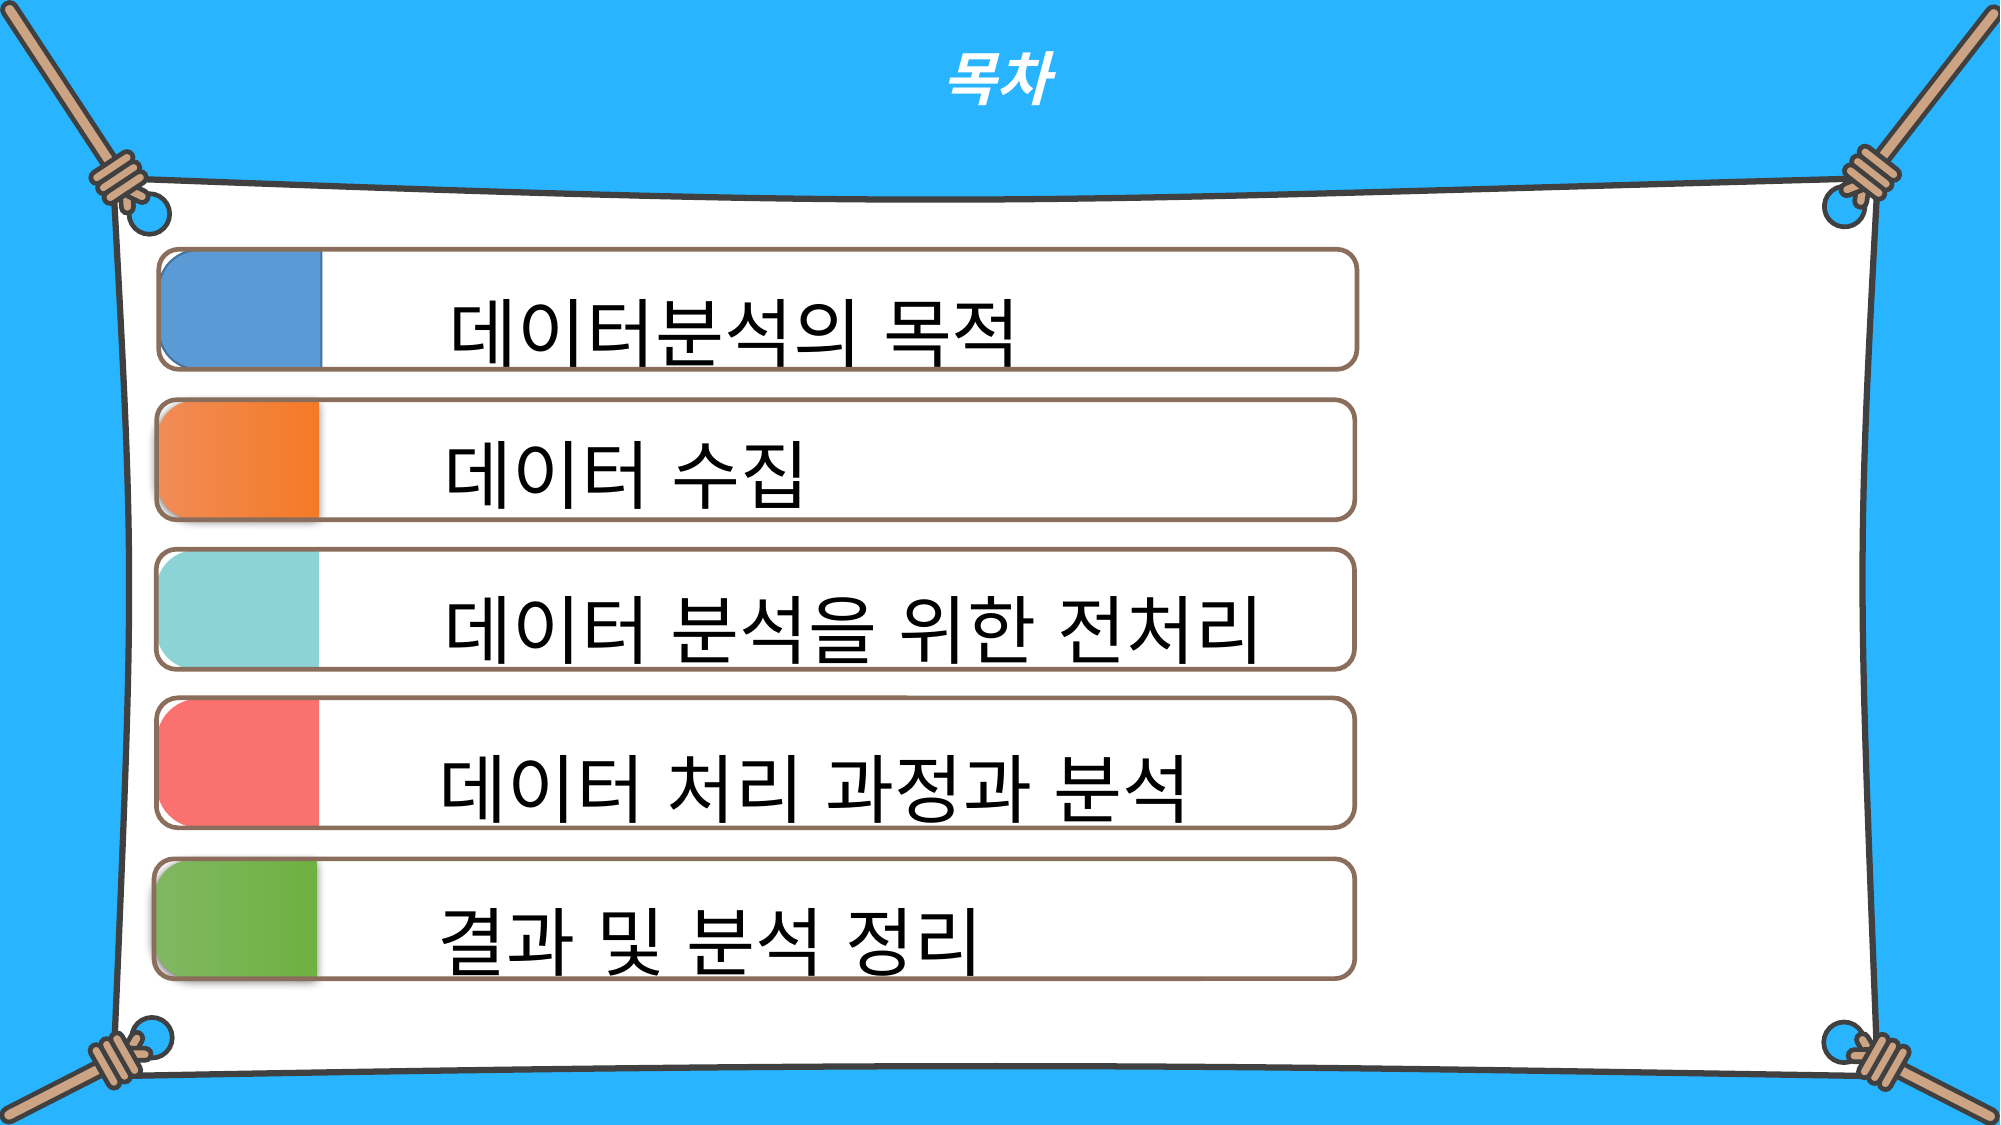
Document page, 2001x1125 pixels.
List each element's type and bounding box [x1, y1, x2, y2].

text_box [158, 249, 1357, 370]
text_box [0, 0, 2000, 1098]
text_box [153, 858, 1355, 979]
text_box [156, 549, 1355, 670]
text_box [156, 697, 1355, 828]
text_box [156, 399, 1355, 520]
